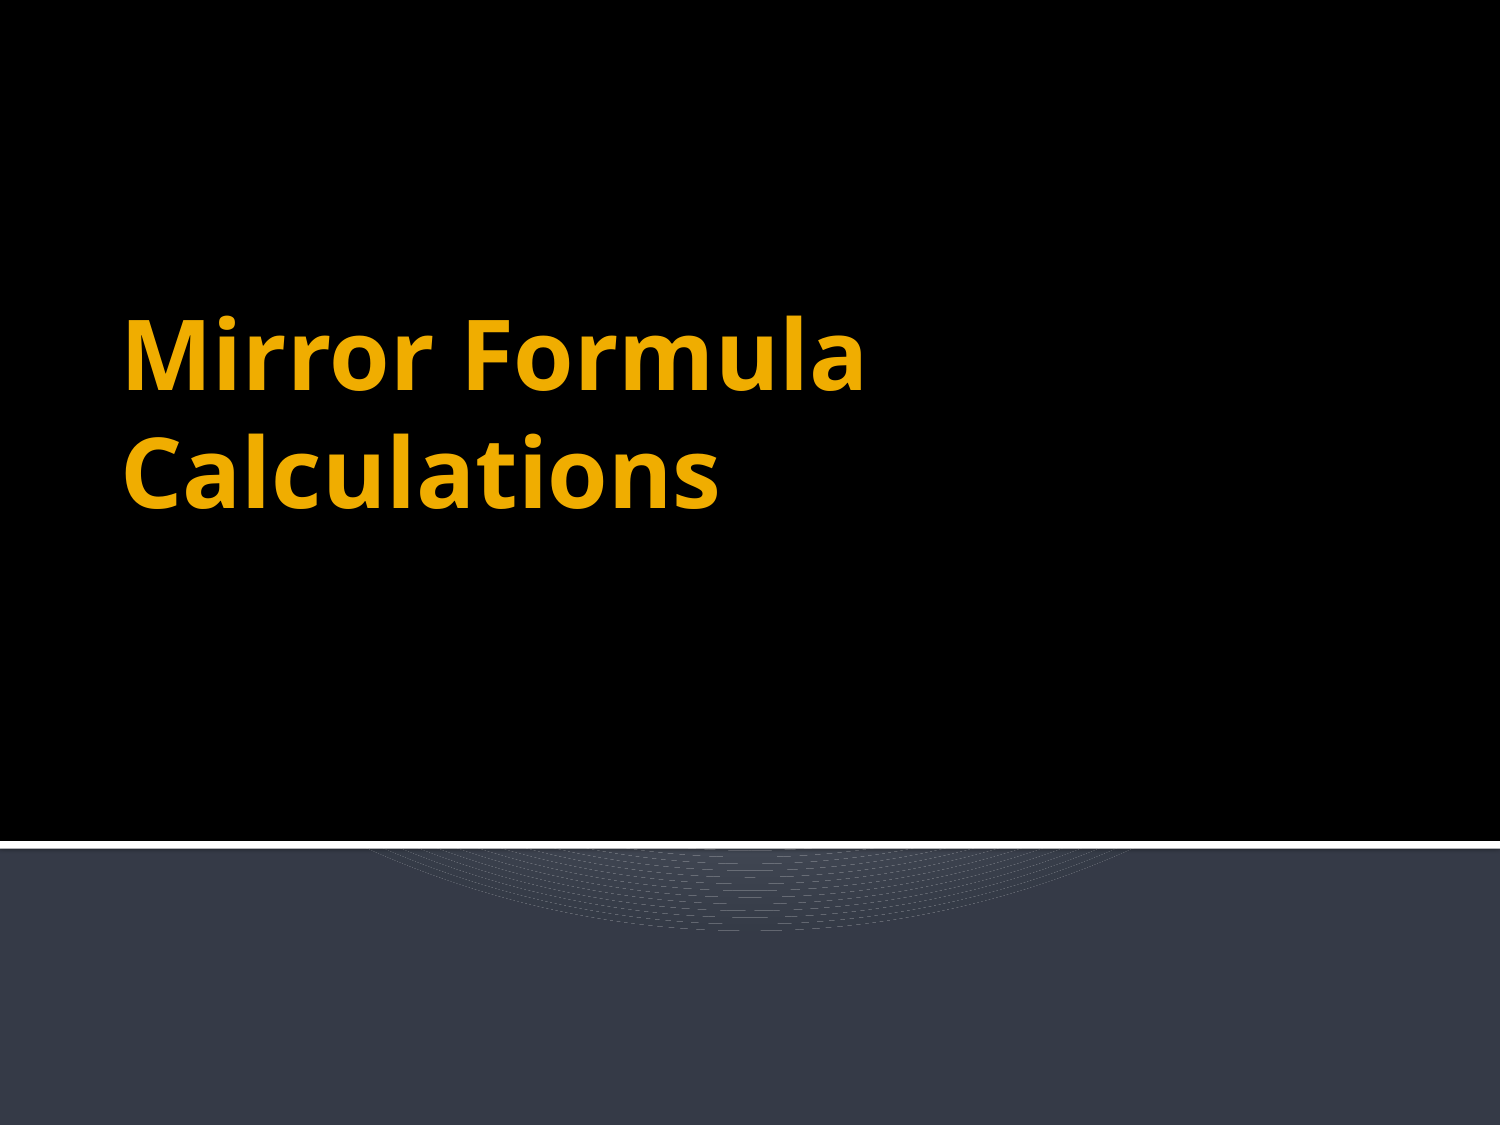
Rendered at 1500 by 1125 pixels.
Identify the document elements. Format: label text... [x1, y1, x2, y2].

title Mirror Formula Calculations [105, 292, 1431, 568]
